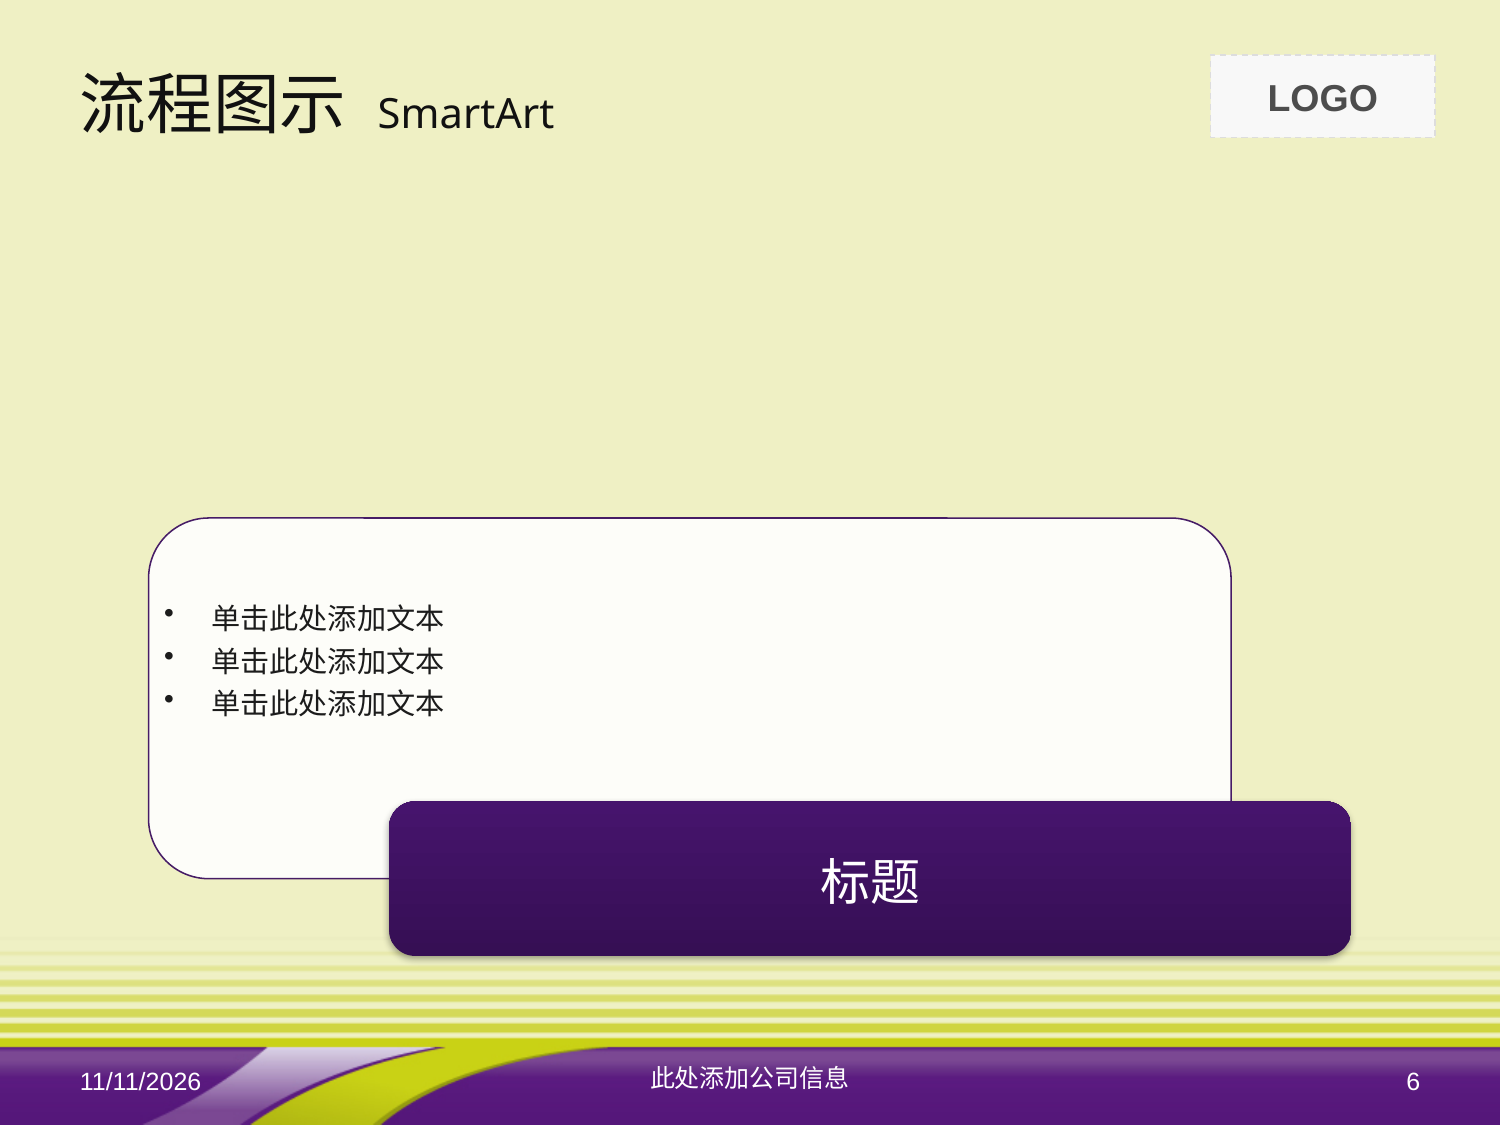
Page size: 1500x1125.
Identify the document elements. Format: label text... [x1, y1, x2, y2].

title 流程图示 SmartArt [64, 42, 1436, 161]
footer 此处添加公司信息 [512, 1058, 988, 1103]
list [148, 219, 1352, 957]
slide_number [64, 1058, 415, 1103]
slide_number 6 [1085, 1058, 1436, 1103]
picture [0, 0, 1500, 1125]
